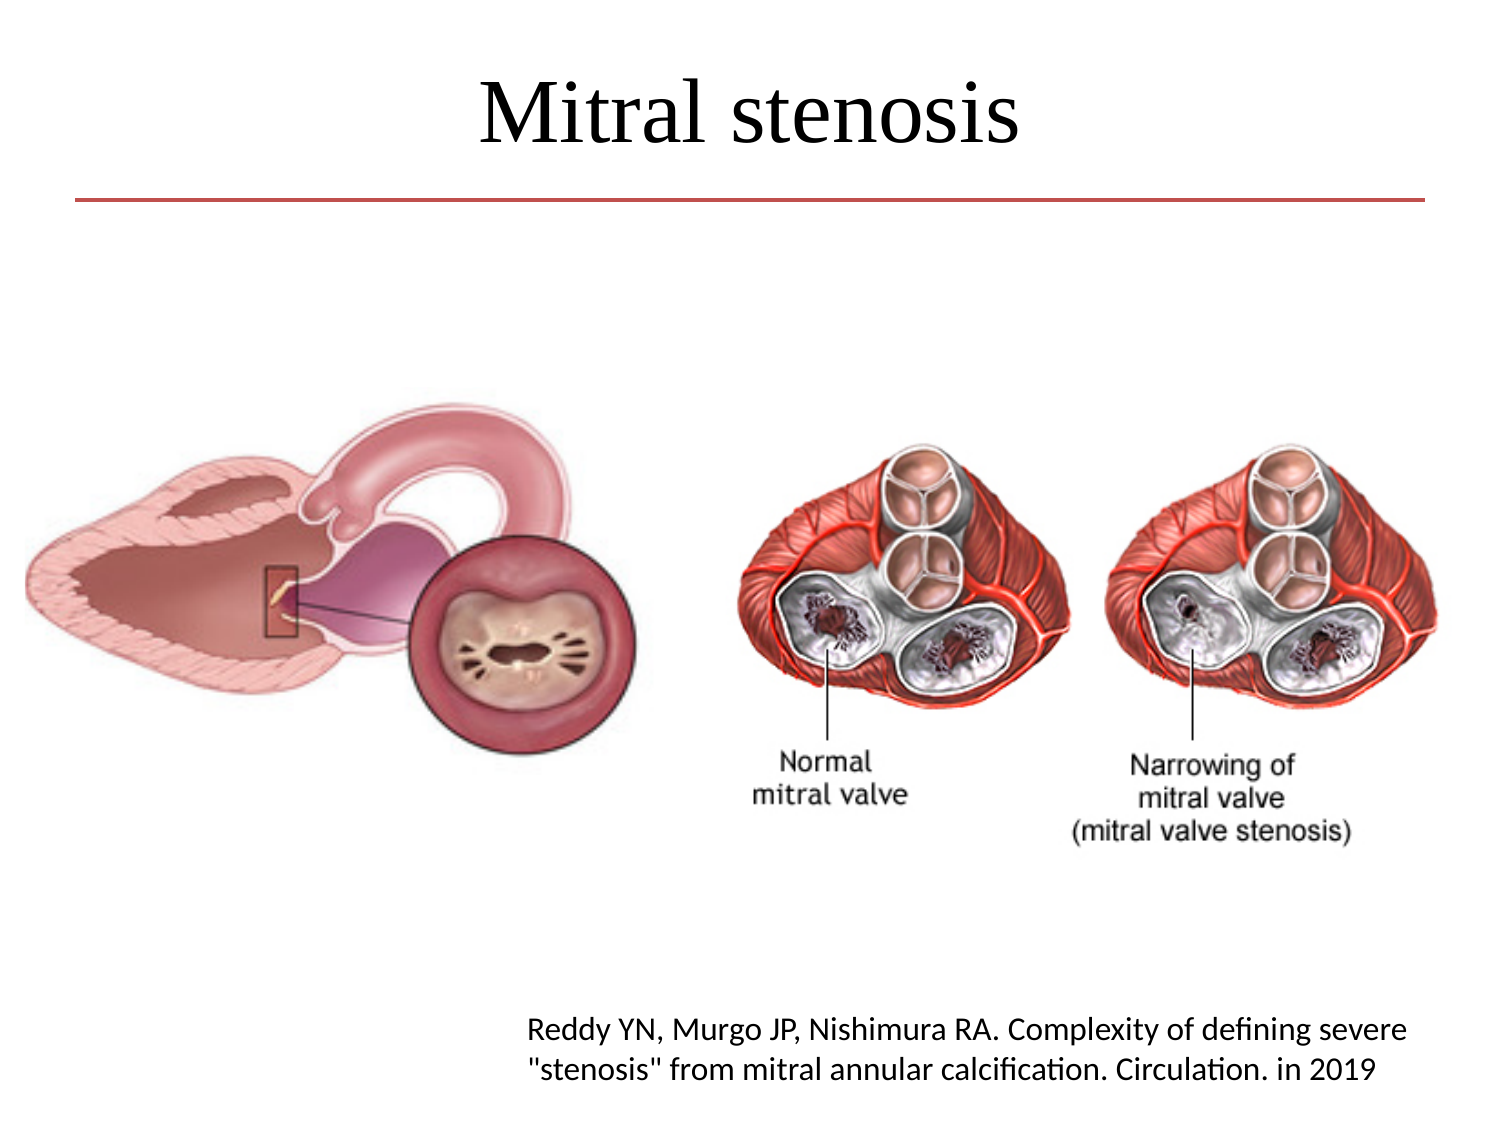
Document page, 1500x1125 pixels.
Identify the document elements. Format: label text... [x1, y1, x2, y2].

title Mitral stenosis [74, 12, 1426, 199]
picture [24, 387, 663, 776]
text_box Reddy YN, Murgo JP, Nishimura RA. Complexity of defining severe "stenosis" from mitral annular calcification. Circulation. in 2019 [512, 999, 1475, 1095]
picture [724, 349, 1452, 888]
